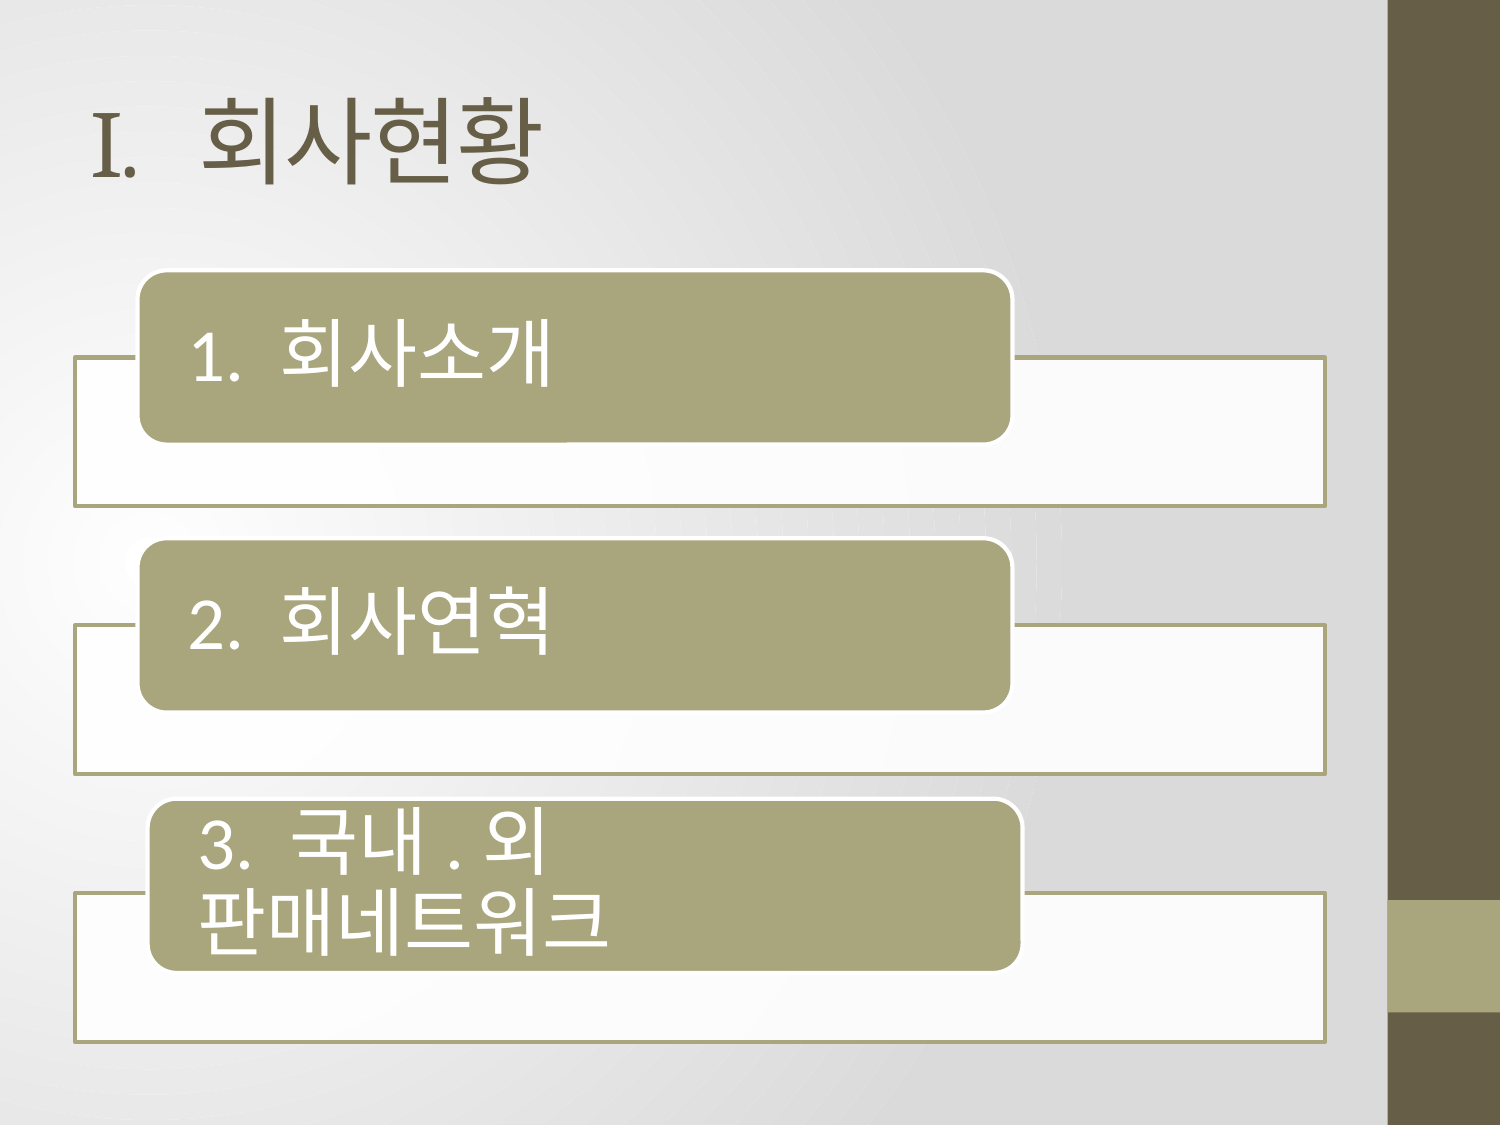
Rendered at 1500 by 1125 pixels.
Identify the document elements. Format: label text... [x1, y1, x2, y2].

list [74, 261, 1326, 1051]
title I. 회사현황 [75, 45, 1325, 233]
